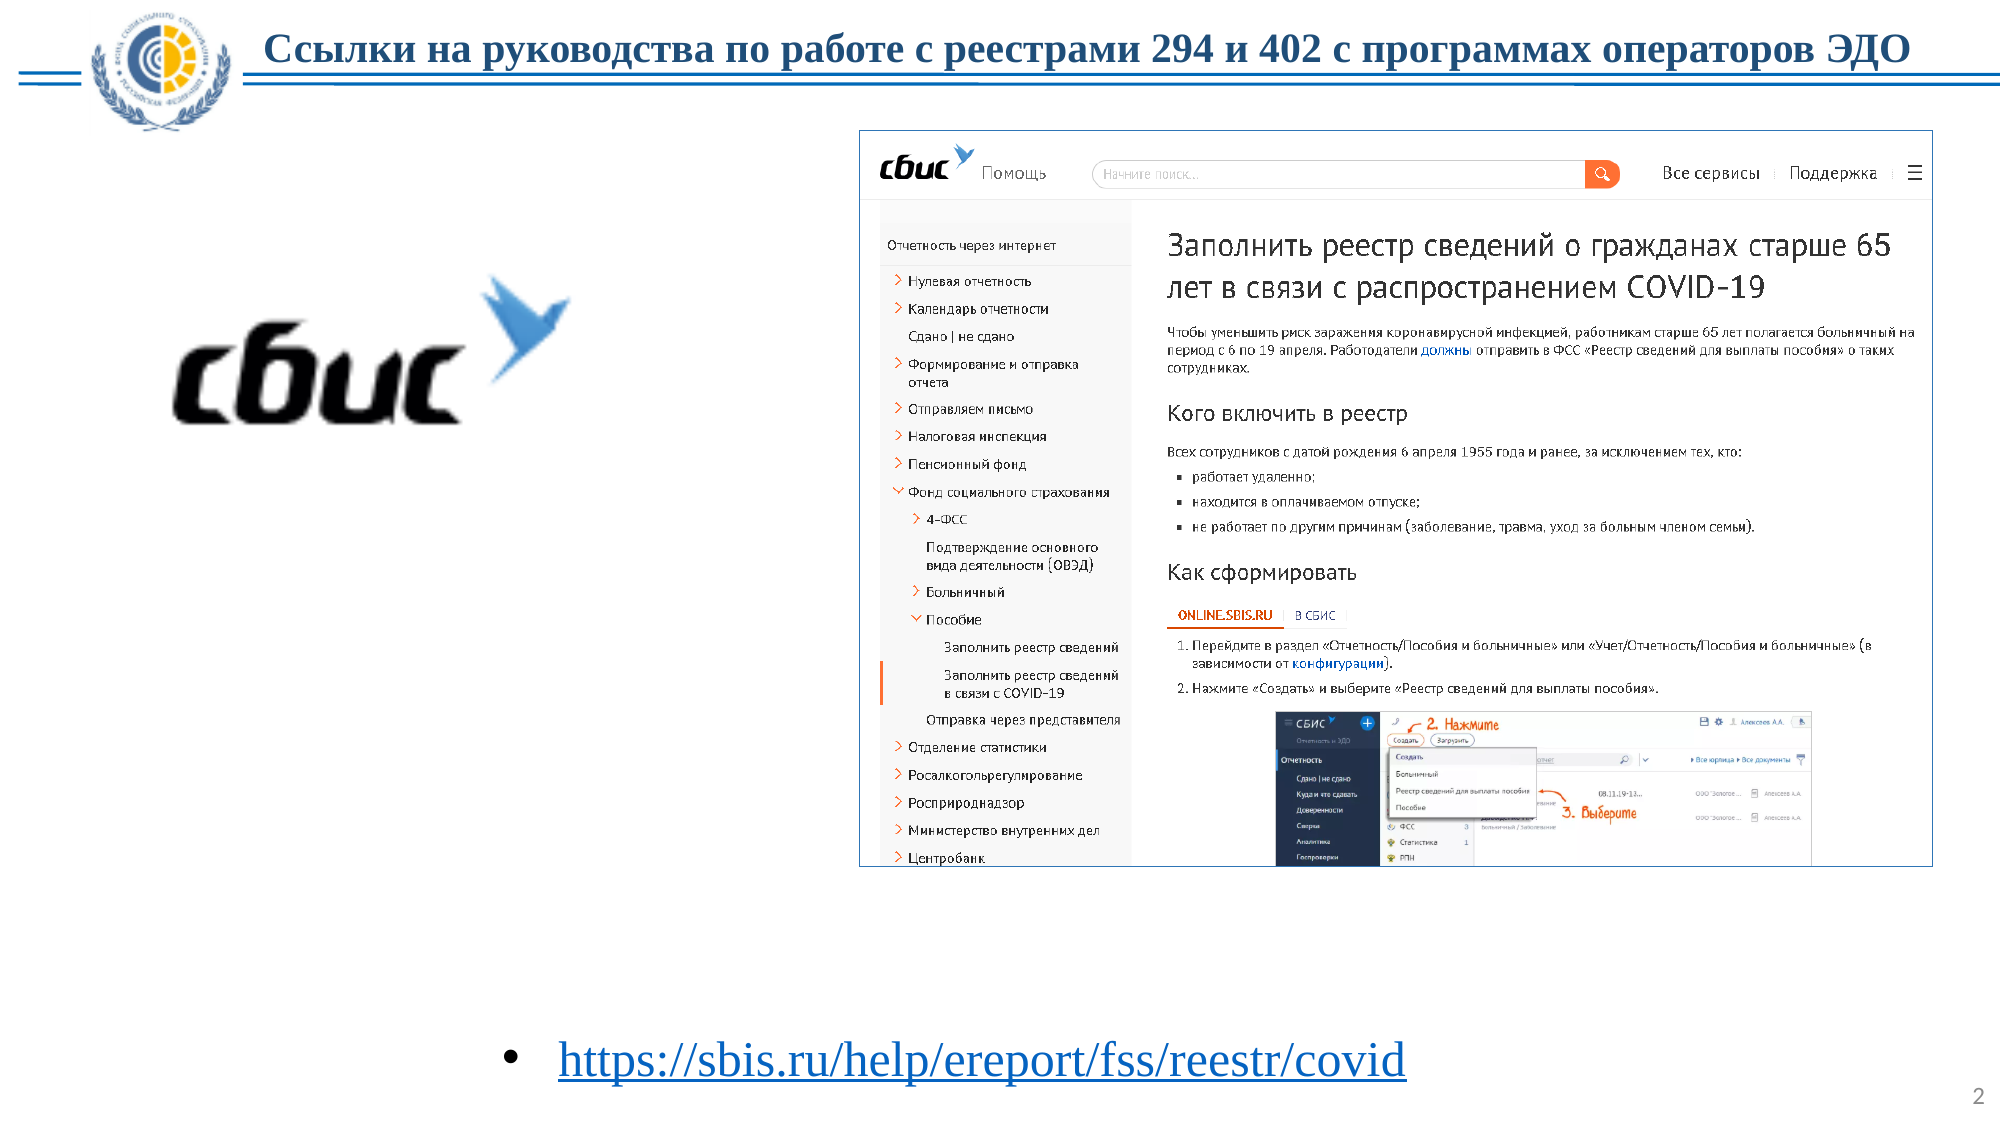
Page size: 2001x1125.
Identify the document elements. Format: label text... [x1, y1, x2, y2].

picture [89, 10, 235, 136]
text_box Ссылки на руководства по работе с реестрами 294 и 402 с программах операторов ЭДО [248, 13, 1928, 72]
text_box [18, 72, 89, 85]
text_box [235, 72, 2000, 85]
slide_number 2 [1550, 1065, 2000, 1125]
picture [859, 130, 1933, 867]
text_box https://sbis.ru/help/ereport/fss/reestr/covid [487, 988, 1458, 1094]
picture [122, 223, 594, 474]
